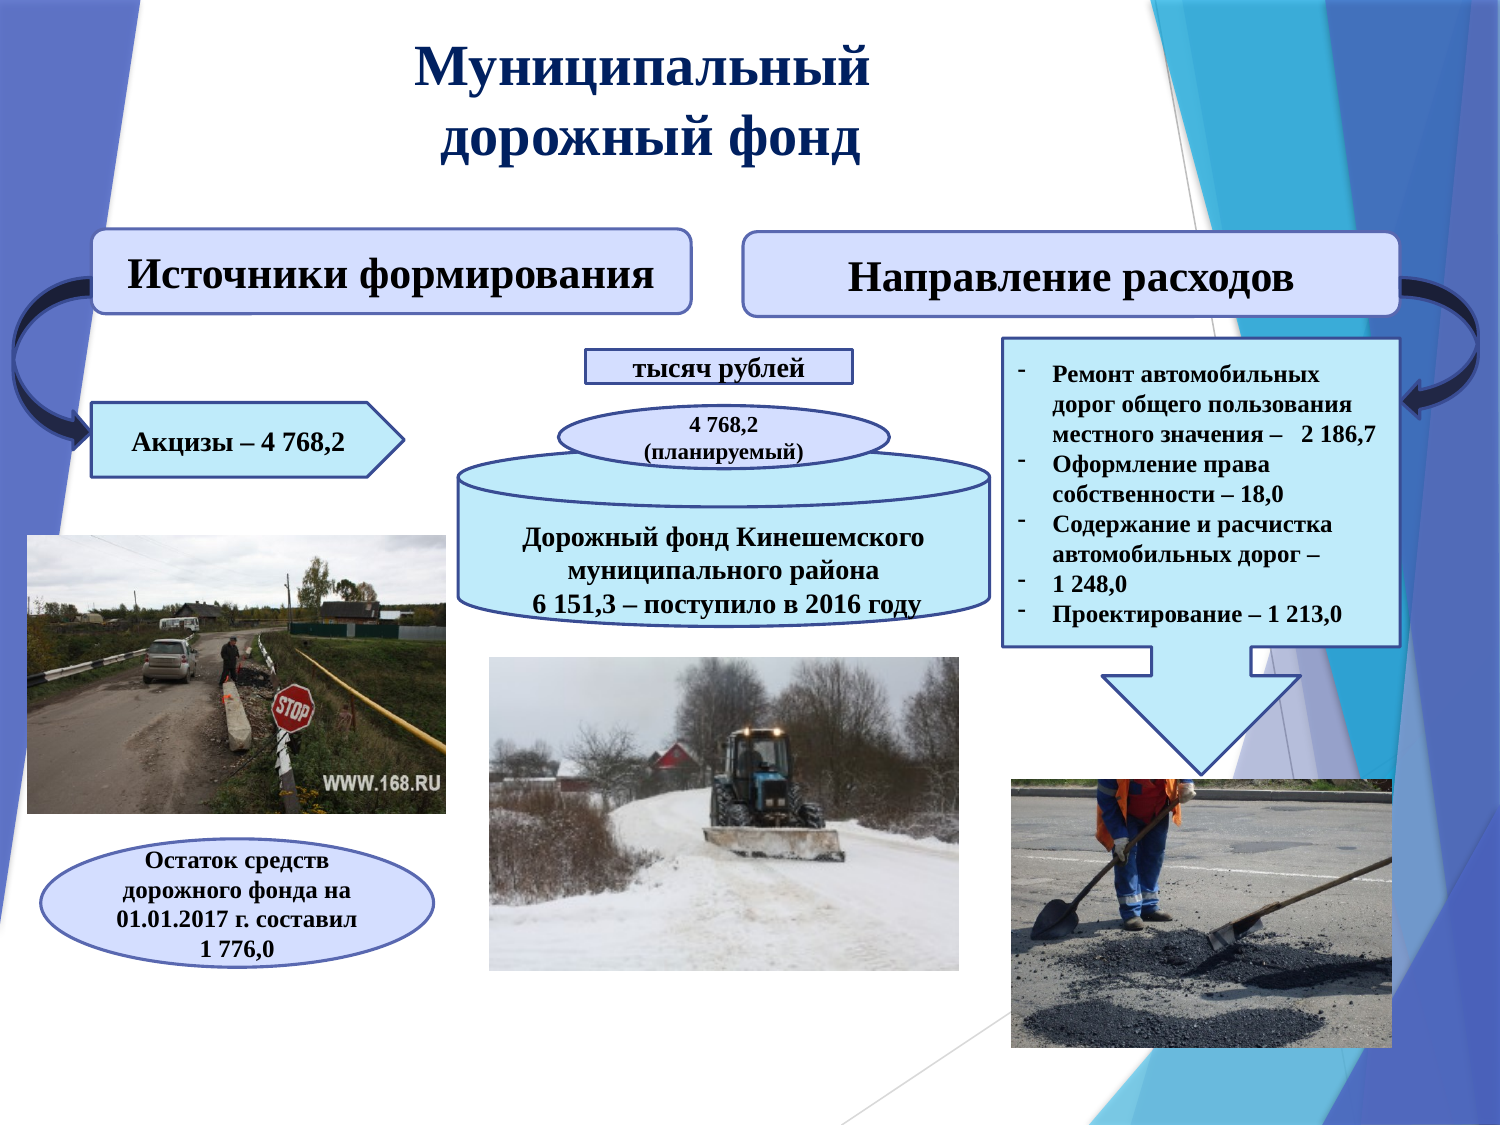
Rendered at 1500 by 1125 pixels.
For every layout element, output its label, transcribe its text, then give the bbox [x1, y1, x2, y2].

picture [488, 657, 959, 971]
text_box Дорожный фонд Кинешемского муниципального района 6 151,3 – поступило в 2016 году [456, 451, 992, 629]
text_box Направление расходов [741, 230, 1402, 319]
text_box тысяч рублей [584, 348, 854, 385]
text_box 4 768,2 (планируемый) [556, 403, 891, 471]
text_box [11, 275, 93, 452]
text_box Остаток средств дорожного фонда на 01.01.2017 г. составил 1 776,0 [39, 837, 436, 969]
title Муниципальный дорожный фонд [55, 30, 1245, 175]
text_box Акцизы – 4 768,2 [89, 400, 406, 479]
picture [1010, 778, 1393, 1049]
text_box [1398, 275, 1480, 421]
text_box Ремонт автомобильных дорог общего пользования местного значения – 2 186,7 Оформление права собственности – 18,0 Содержание и расчистка автомобильных дорог – 1 248,0 Проектирование – 1 213,0 [1001, 336, 1402, 777]
text_box Источники формирования [89, 227, 693, 316]
picture [27, 534, 446, 815]
